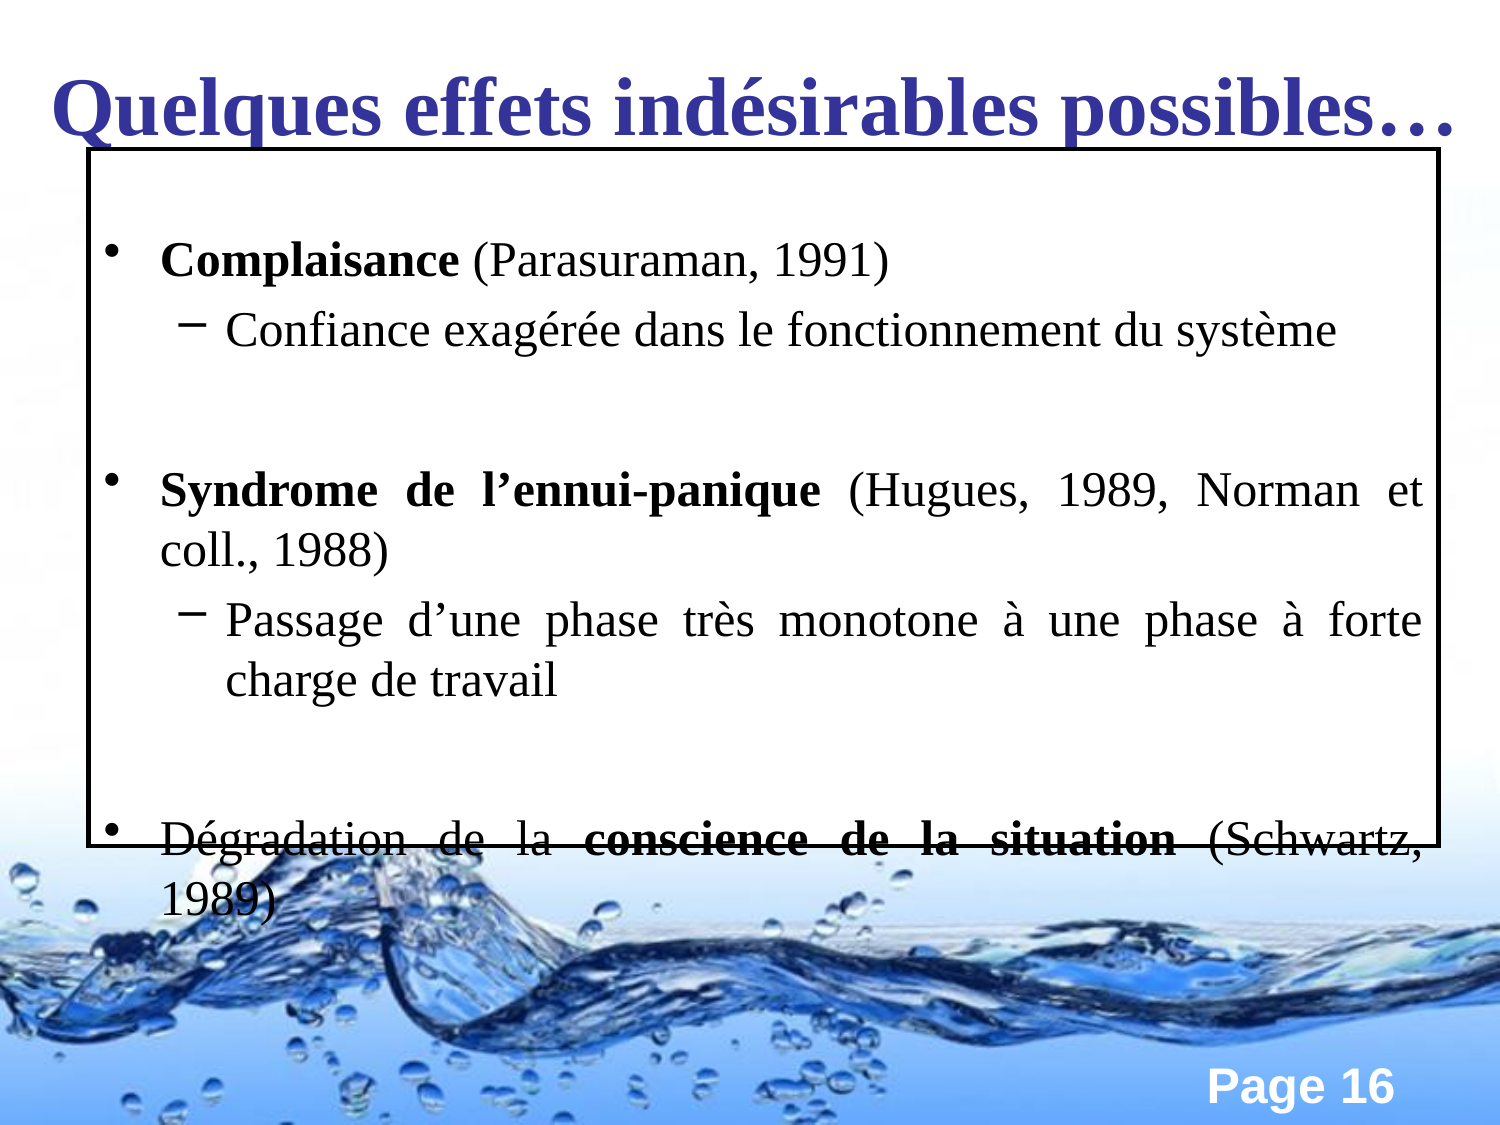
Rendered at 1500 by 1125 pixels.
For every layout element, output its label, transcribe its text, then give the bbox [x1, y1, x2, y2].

picture [0, 188, 1500, 1125]
list Complaisance (Parasuraman, 1991) Confiance exagérée dans le fonctionnement du système Syndrome de l’ennui-panique (Hugues, 1989, Norman et coll., 1988) Passage d’une phase très monotone à une phase à forte charge de travail Dégradation de la conscience de la situation (Schwartz, 1989) [88, 149, 1439, 846]
title Quelques effets indésirables possibles… [0, 0, 1500, 188]
